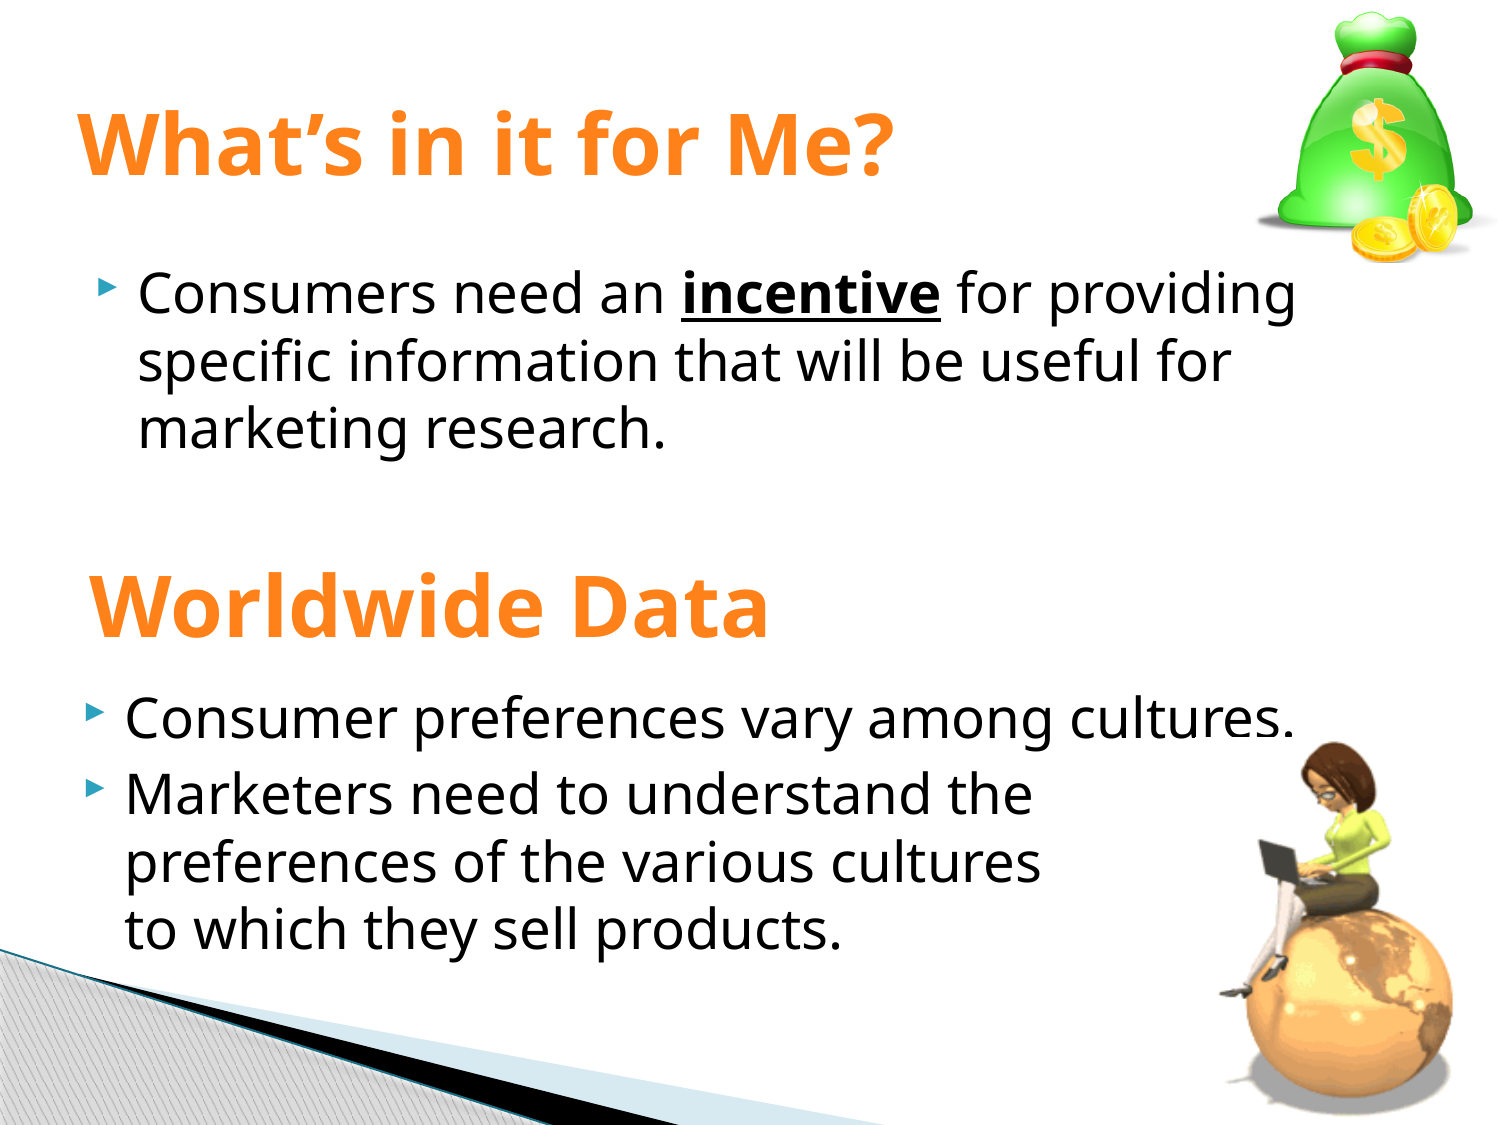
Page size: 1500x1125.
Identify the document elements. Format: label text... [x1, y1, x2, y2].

text_box What’s in it for Me? [62, 75, 1231, 208]
picture [1194, 737, 1500, 1125]
text_box Consumers need an incentive for providing specific information that will be useful for marketing research. [62, 249, 1413, 525]
list Consumer preferences vary among cultures. Marketers need to understand the preferences of the various cultures to which they sell products. [50, 675, 1463, 1075]
title Worldwide Data [75, 537, 1425, 671]
picture [1237, 0, 1500, 263]
